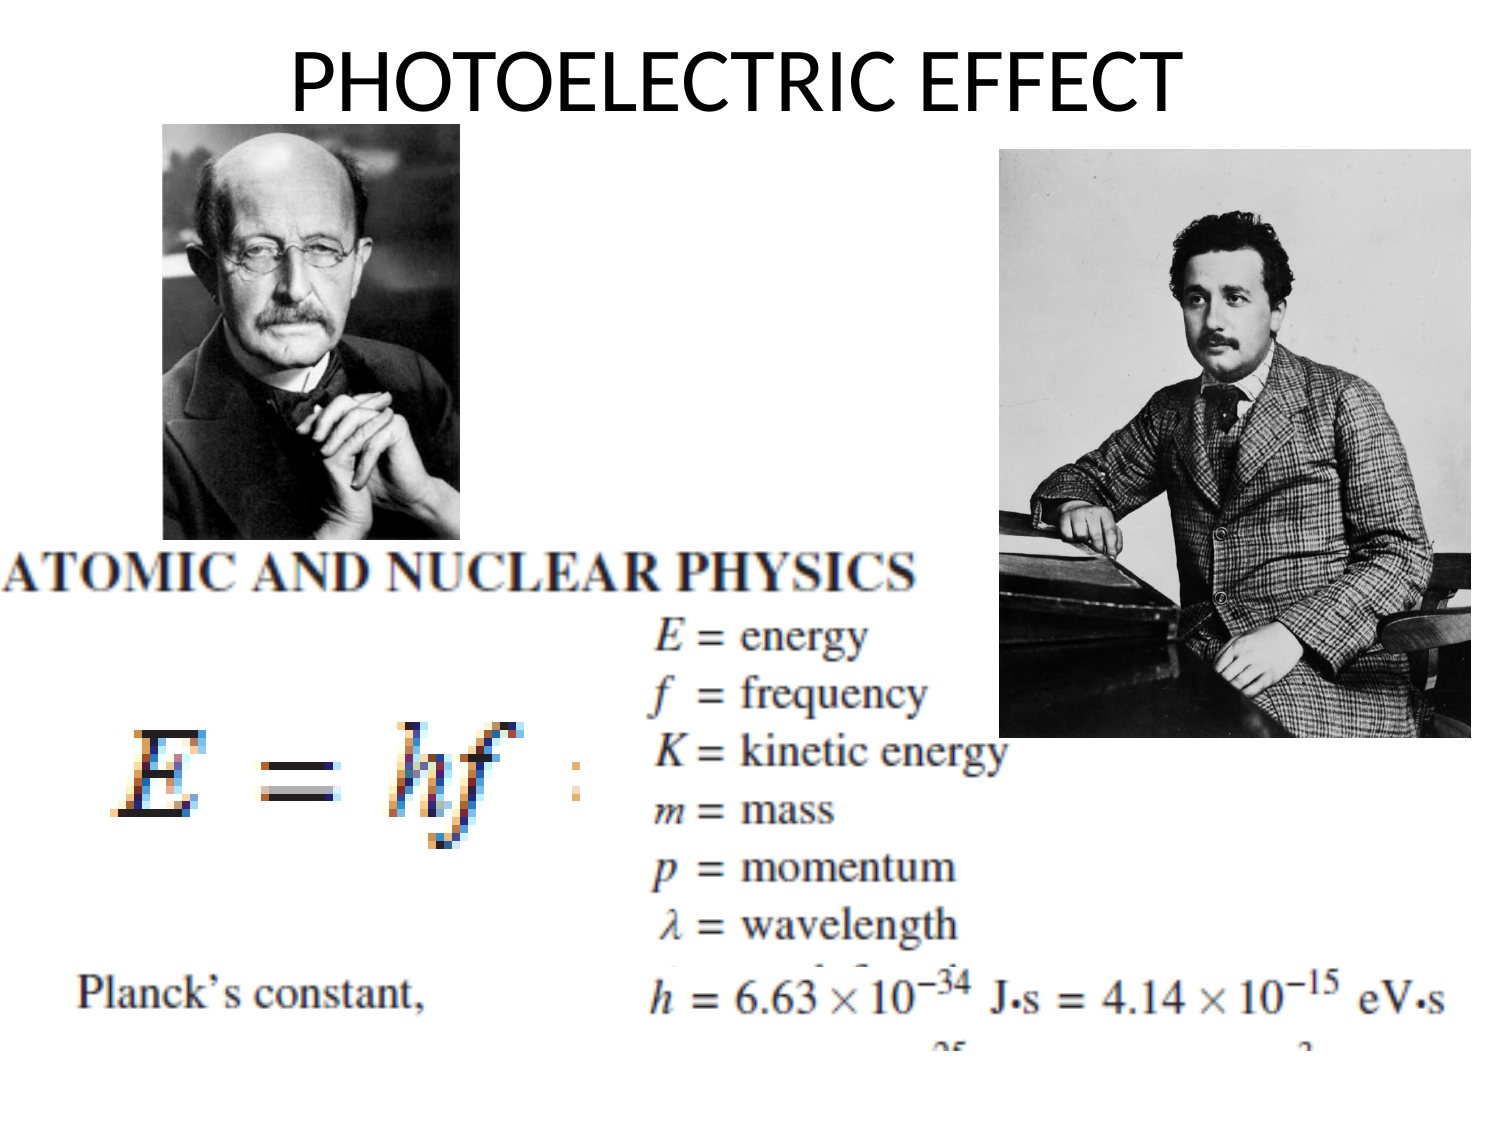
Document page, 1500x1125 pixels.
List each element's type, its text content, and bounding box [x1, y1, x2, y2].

title PHOTOELECTRIC EFFECT [99, 0, 1375, 150]
picture [87, 667, 580, 930]
picture [0, 124, 1478, 1053]
